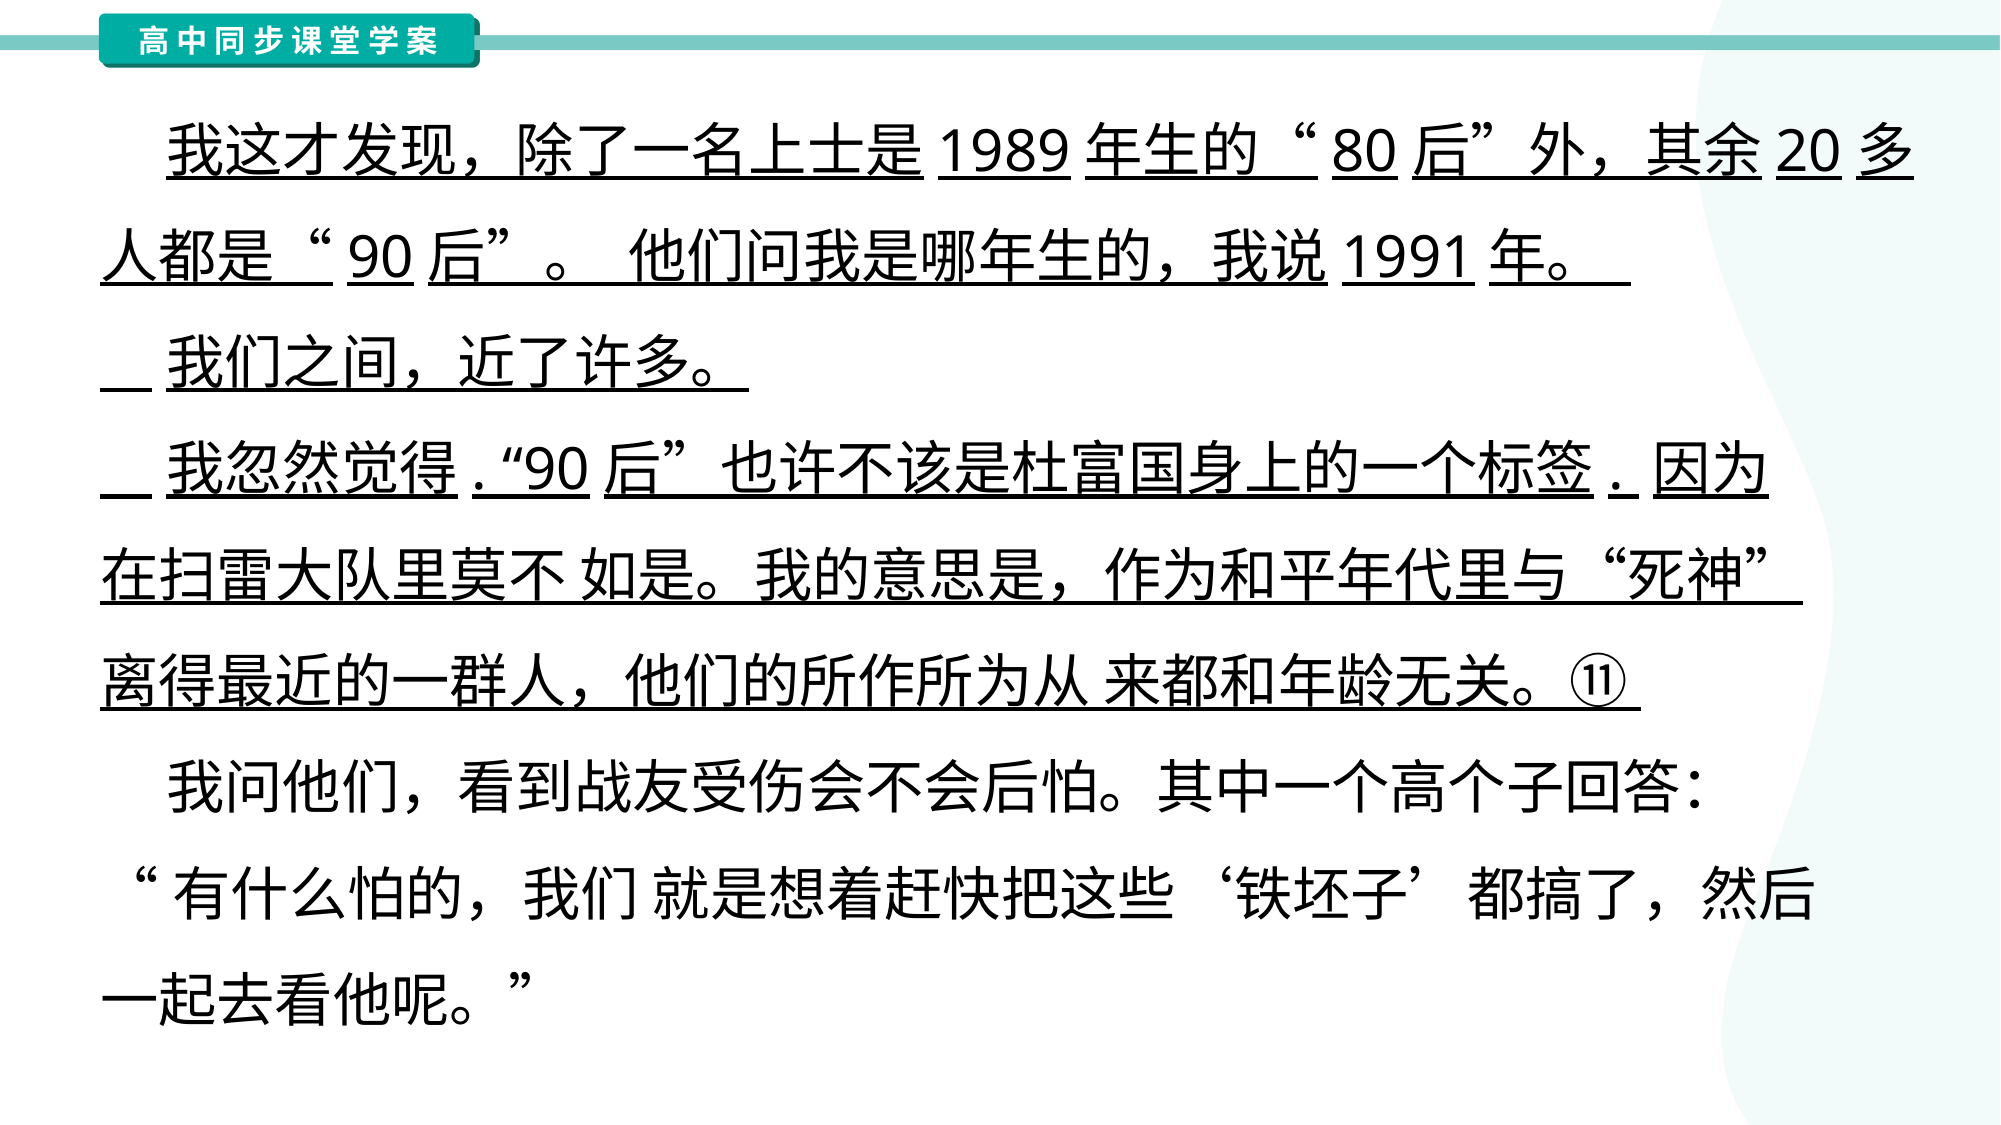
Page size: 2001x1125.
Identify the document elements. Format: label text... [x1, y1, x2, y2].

text_box 我这才发现，除了一名上士是1989年生的“80后”外，其余20多 人都是“90后”。 他们问我是哪年生的，我说1991年。 我们之间，近了许多。 我忽然觉得. “90后”也许不该是杜富国身上的一个标签. 因为 在扫雷大队里莫不 如是。我的意思是，作为和平年代里与“死神” 离得最近的一群人，他们的所作所为从 来都和年龄无关。⑪ 我问他们，看到战友受伤会不会后怕。其中一个高个子回答： “有什么怕的，我们 就是想着赶快把这些‘铁坯子’都搞了，然后 一起去看他呢。” [100, 76, 1899, 1034]
picture [0, 0, 2000, 1125]
